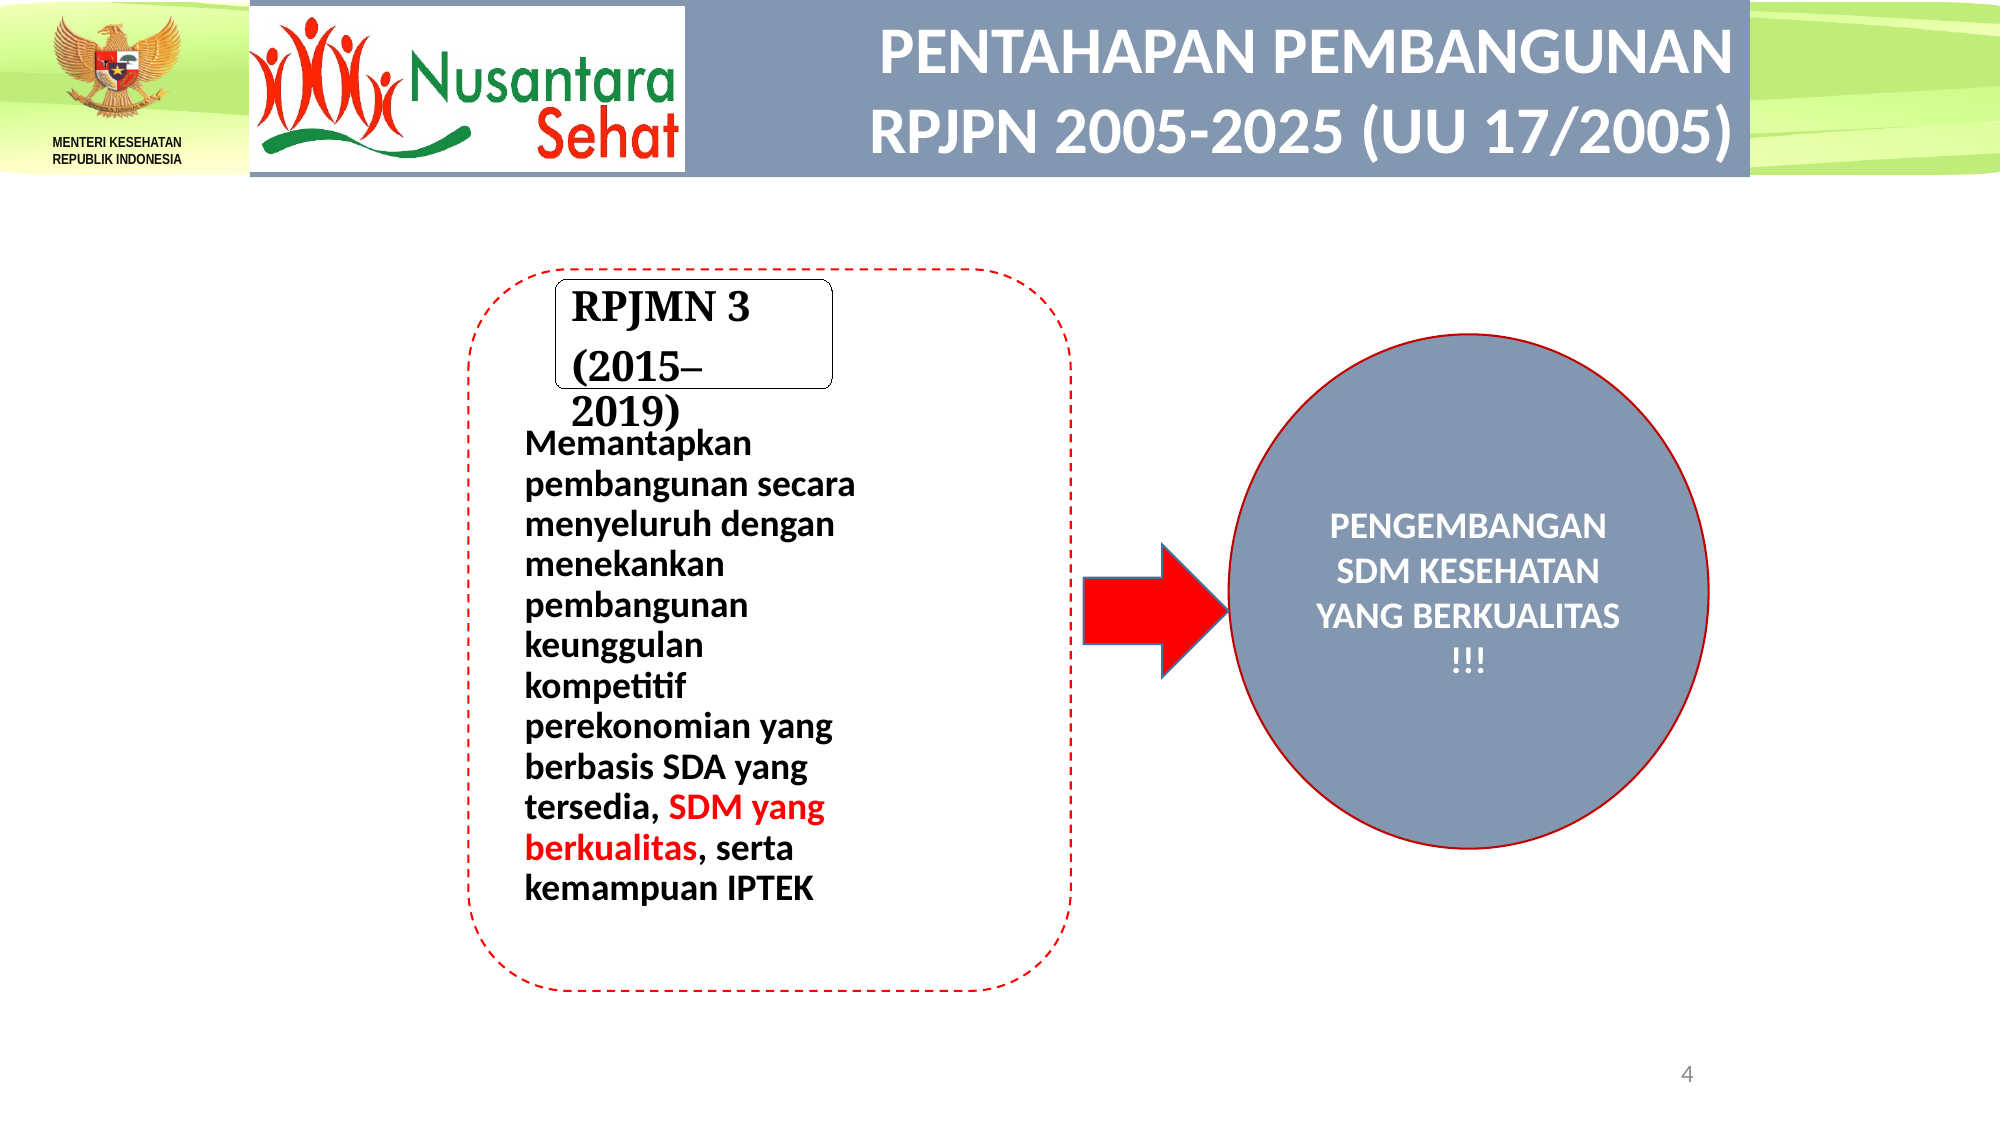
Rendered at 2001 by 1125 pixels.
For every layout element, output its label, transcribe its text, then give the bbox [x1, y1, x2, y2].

table_cell 738 [1750, 2, 2000, 175]
picture [51, 11, 183, 123]
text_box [504, 378, 1004, 1043]
text_box PENTAHAPAN PEMBANGUNAN RPJPN 2005-2025 (UU 17/2005) [249, 0, 1750, 178]
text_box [554, 269, 833, 378]
picture [249, 6, 685, 172]
text_box 4 [1358, 1042, 1709, 1103]
text_box PENGEMBANGAN SDM KESEHATAN YANG BERKUALITAS !!! [1227, 333, 1710, 850]
text_box [830, 268, 1072, 987]
text_box [467, 270, 554, 969]
table_cell 738 [0, 2, 249, 175]
text_box [1082, 542, 1231, 680]
